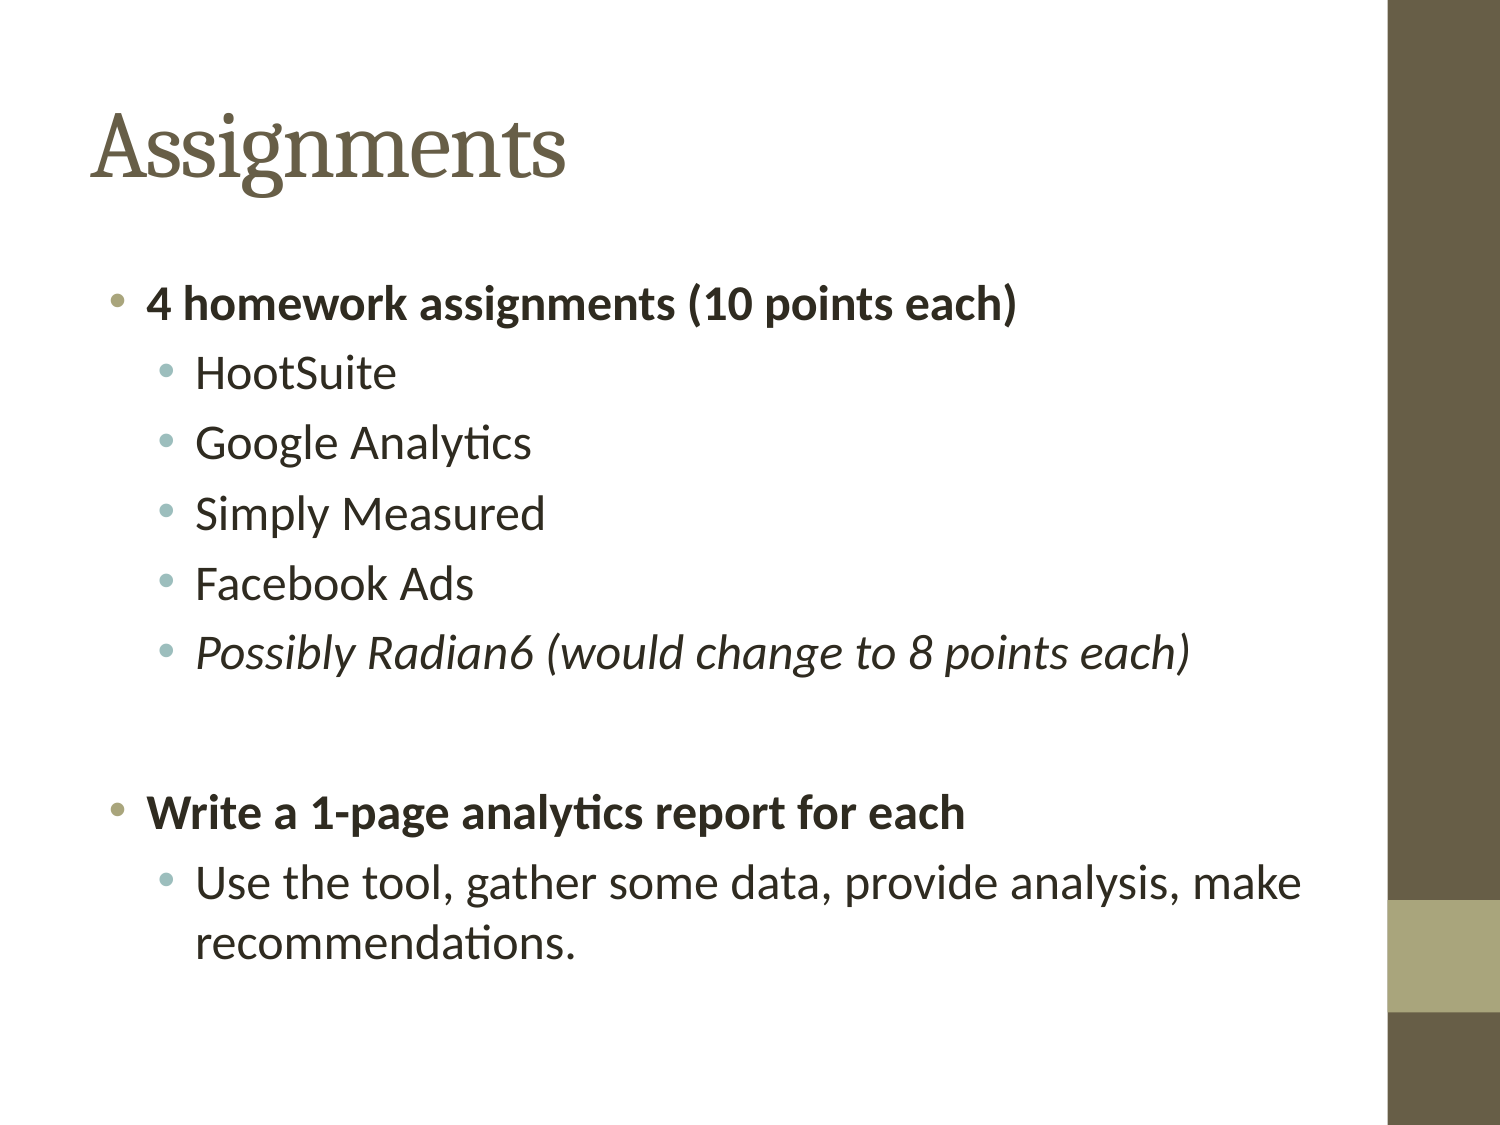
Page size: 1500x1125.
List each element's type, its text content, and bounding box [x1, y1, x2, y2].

title Assignments [75, 45, 1325, 233]
list 4 homework assignments (10 points each) HootSuite Google Analytics Simply Measured Facebook Ads Possibly Radian6 (would change to 8 points each) Write a 1-page analytics report for each Use the tool, gather some data, provide analysis, make recommendations. [75, 262, 1325, 1050]
